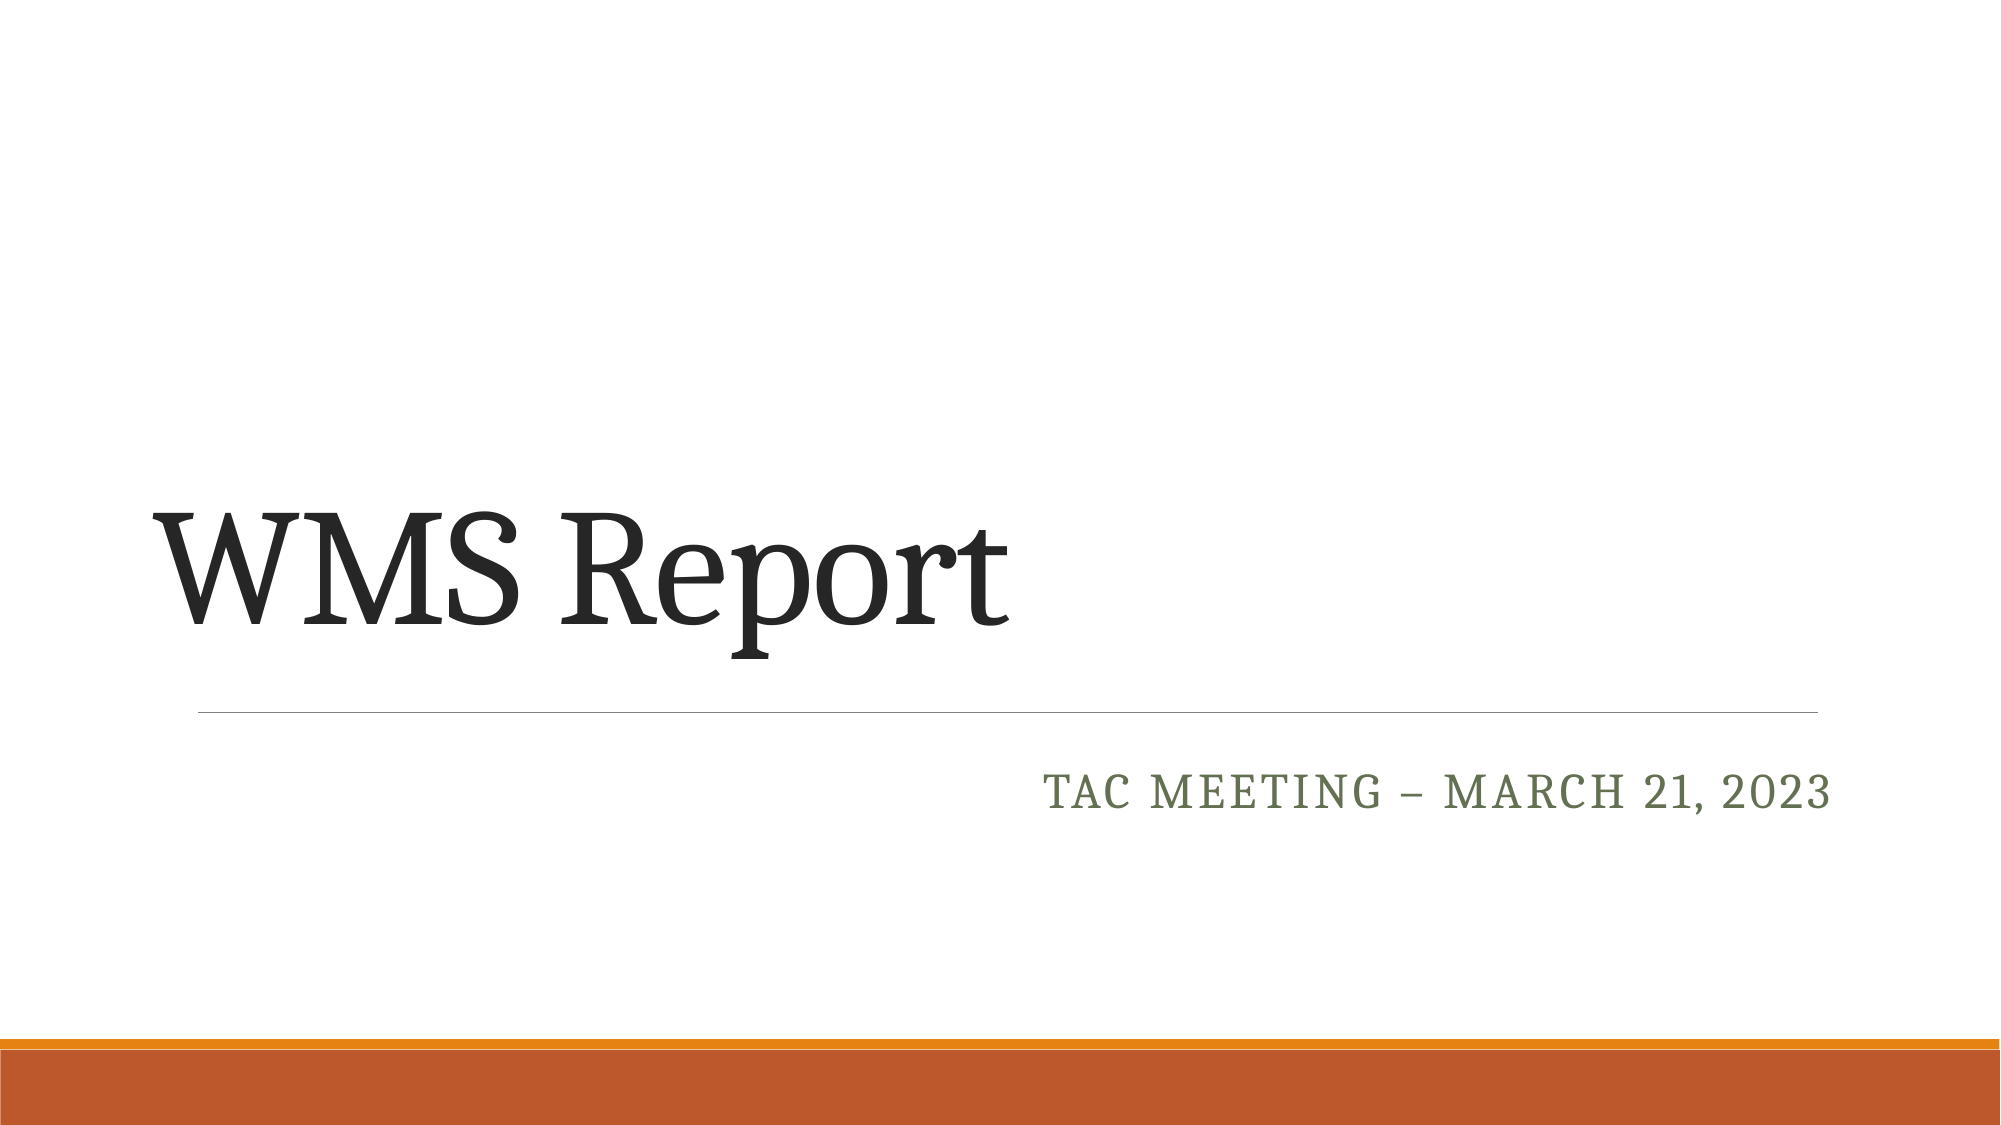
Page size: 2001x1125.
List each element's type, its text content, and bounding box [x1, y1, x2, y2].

title WMS Report [137, 179, 1861, 667]
subtitle TAC Meeting – March 21, 2023 [971, 757, 1862, 929]
